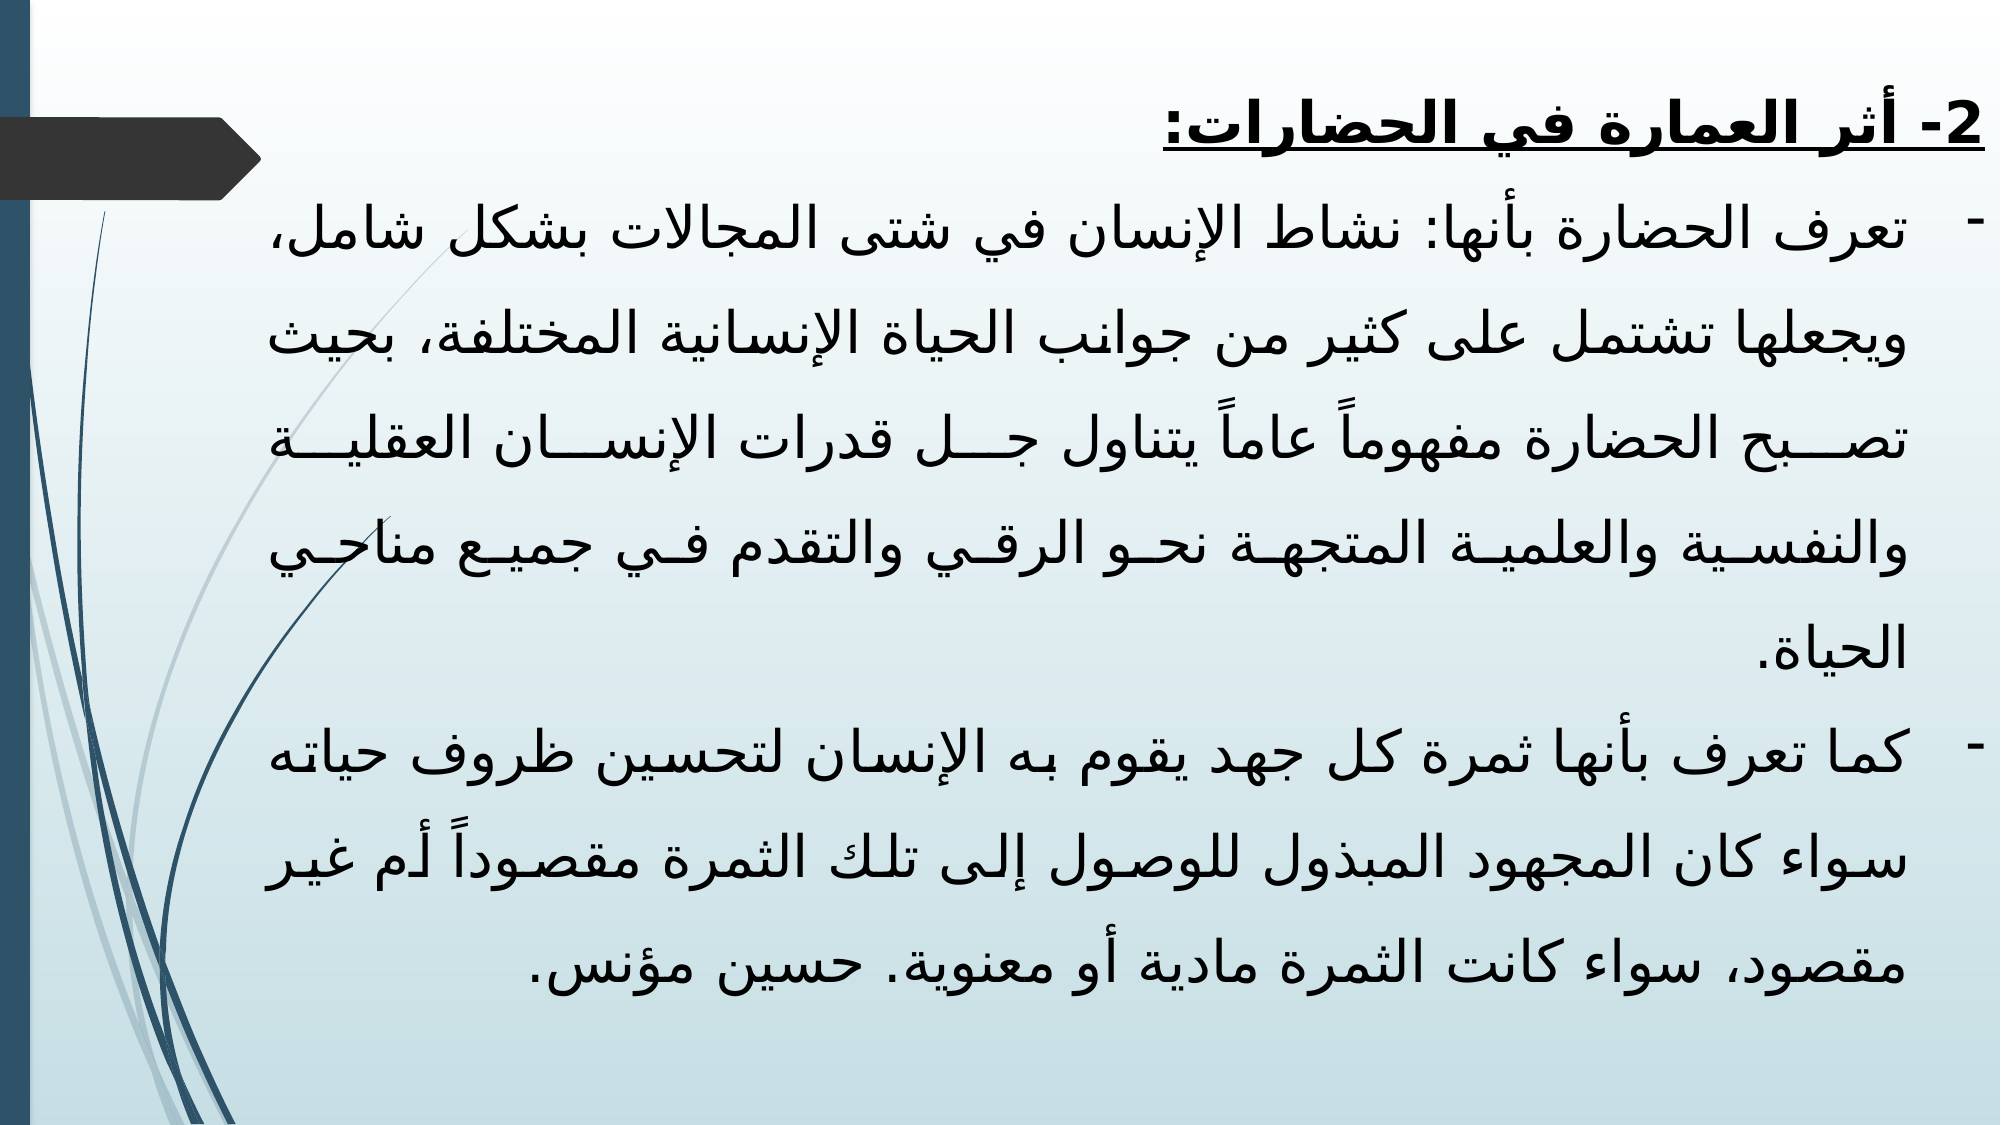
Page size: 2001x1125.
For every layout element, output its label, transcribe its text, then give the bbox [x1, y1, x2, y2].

text_box 2- أثر العمارة في الحضارات: تعرف الحضارة بأنها: نشاط الإنسان في شتى المجالات بشكل شامل، ويجعلها تشتمل على كثير من جوانب الحياة الإنسانية المختلفة، بحيث تصبح الحضارة مفهوماً عاماً يتناول جل قدرات الإنسان العقلية والنفسية والعلمية المتجهة نحو الرقي والتقدم في جميع مناحي الحياة. كما تعرف بأنها ثمرة كل جهد يقوم به الإنسان لتحسين ظروف حياته سواء كان المجهود المبذول للوصول إلى تلك الثمرة مقصوداً أم غير مقصود، سواء كانت الثمرة مادية أو معنوية. حسين مؤنس. [252, 42, 2000, 1125]
